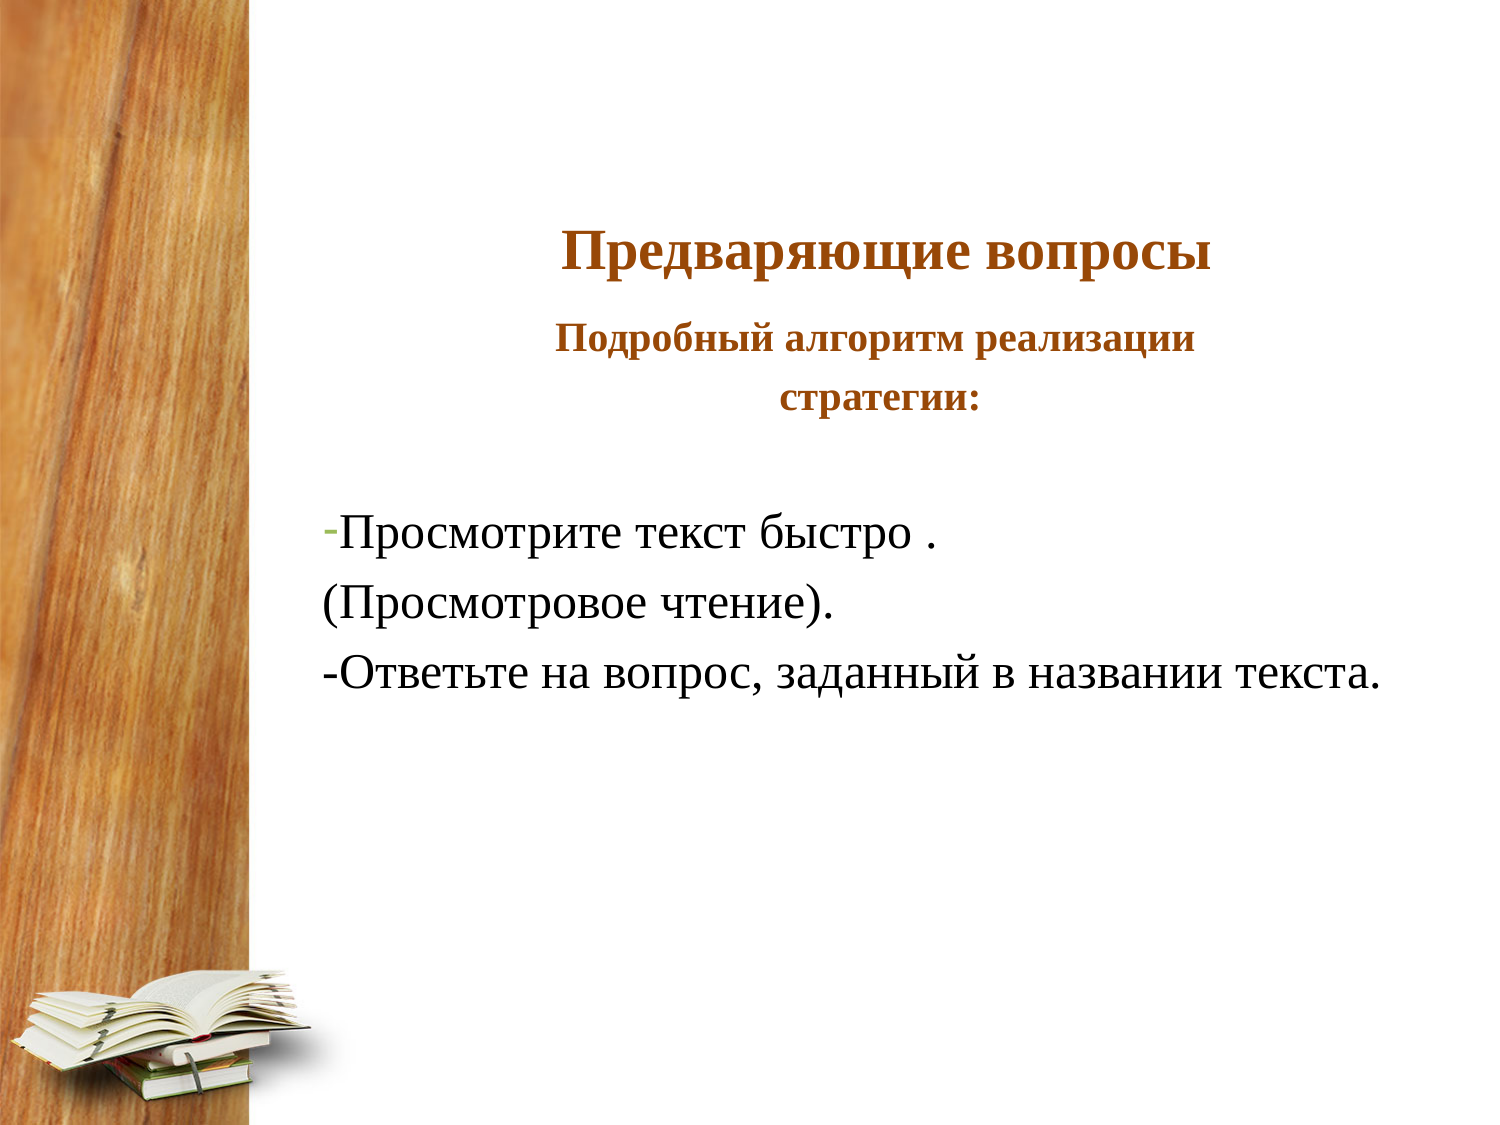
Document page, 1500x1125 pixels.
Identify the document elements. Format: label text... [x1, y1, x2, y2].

list Предваряющие вопросы [348, 208, 1425, 284]
list Подробный алгоритм реализации стратегии: Просмотрите текст быстро . (Просмотровое чтение). -Ответьте на вопрос, заданный в названии текста. [257, 302, 1454, 984]
picture [0, 0, 1500, 1125]
